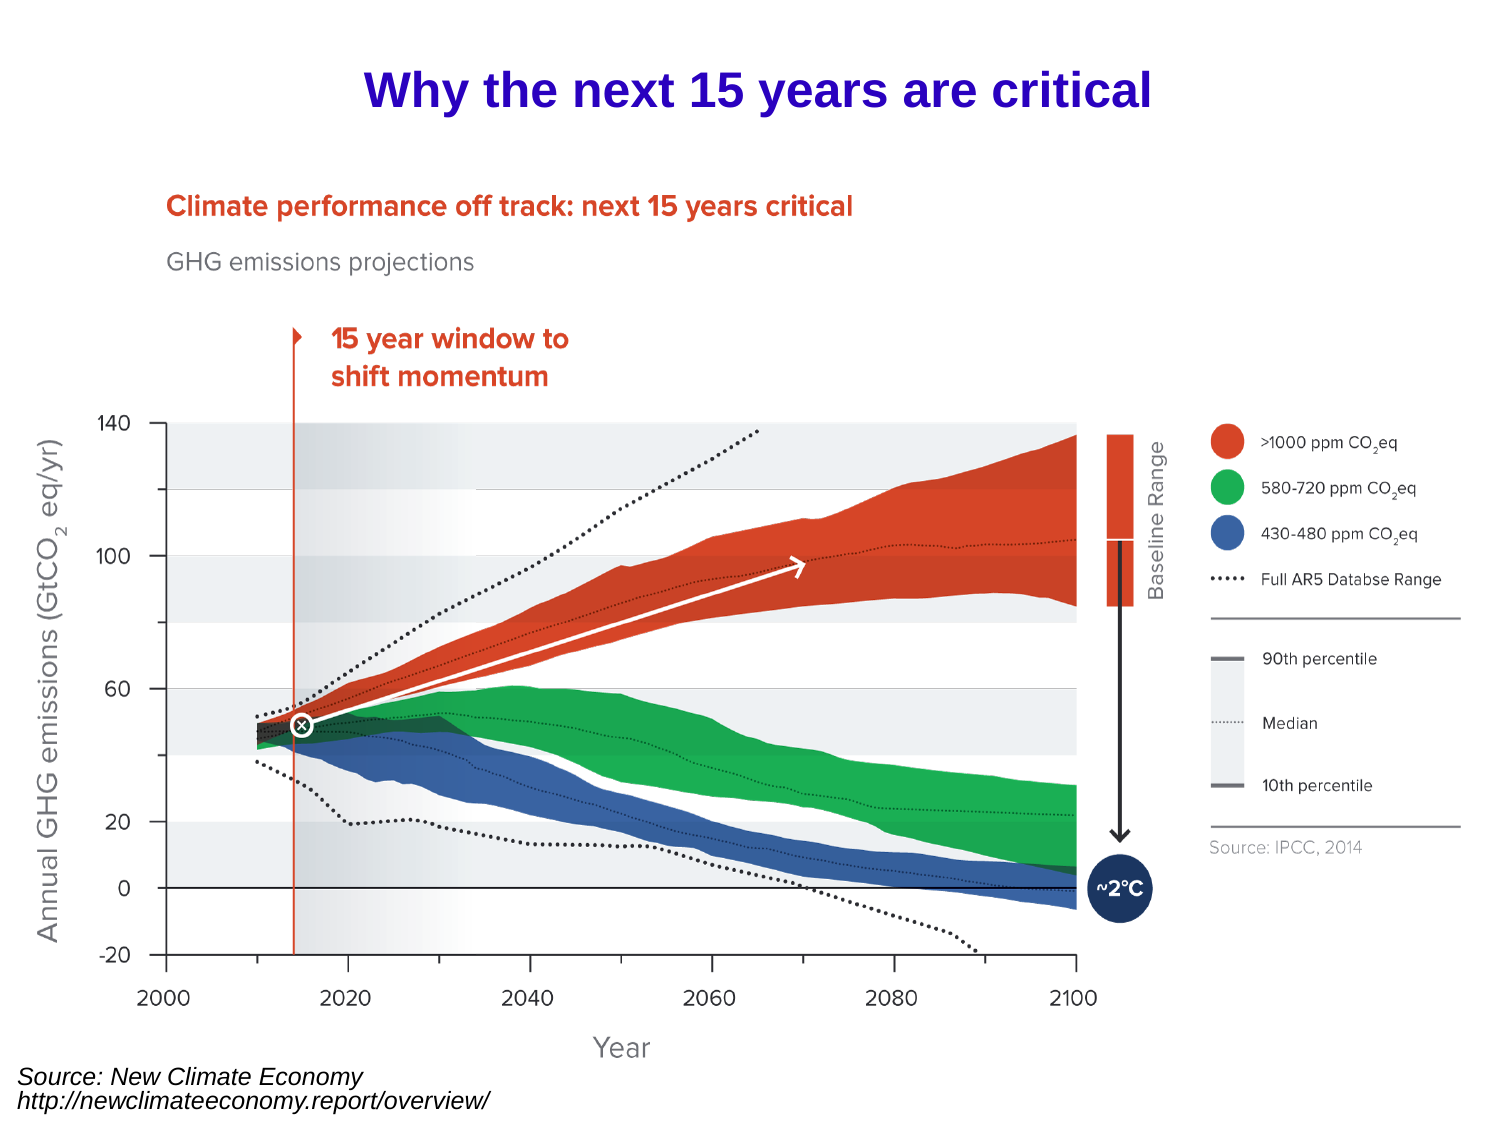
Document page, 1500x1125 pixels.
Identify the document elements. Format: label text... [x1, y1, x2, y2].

title Why the next 15 years are critical [87, 42, 1431, 133]
text_box Source: New Climate Economy http://newclimateeconomy.report/overview/ [2, 1114, 749, 1122]
picture [0, 141, 1500, 1106]
